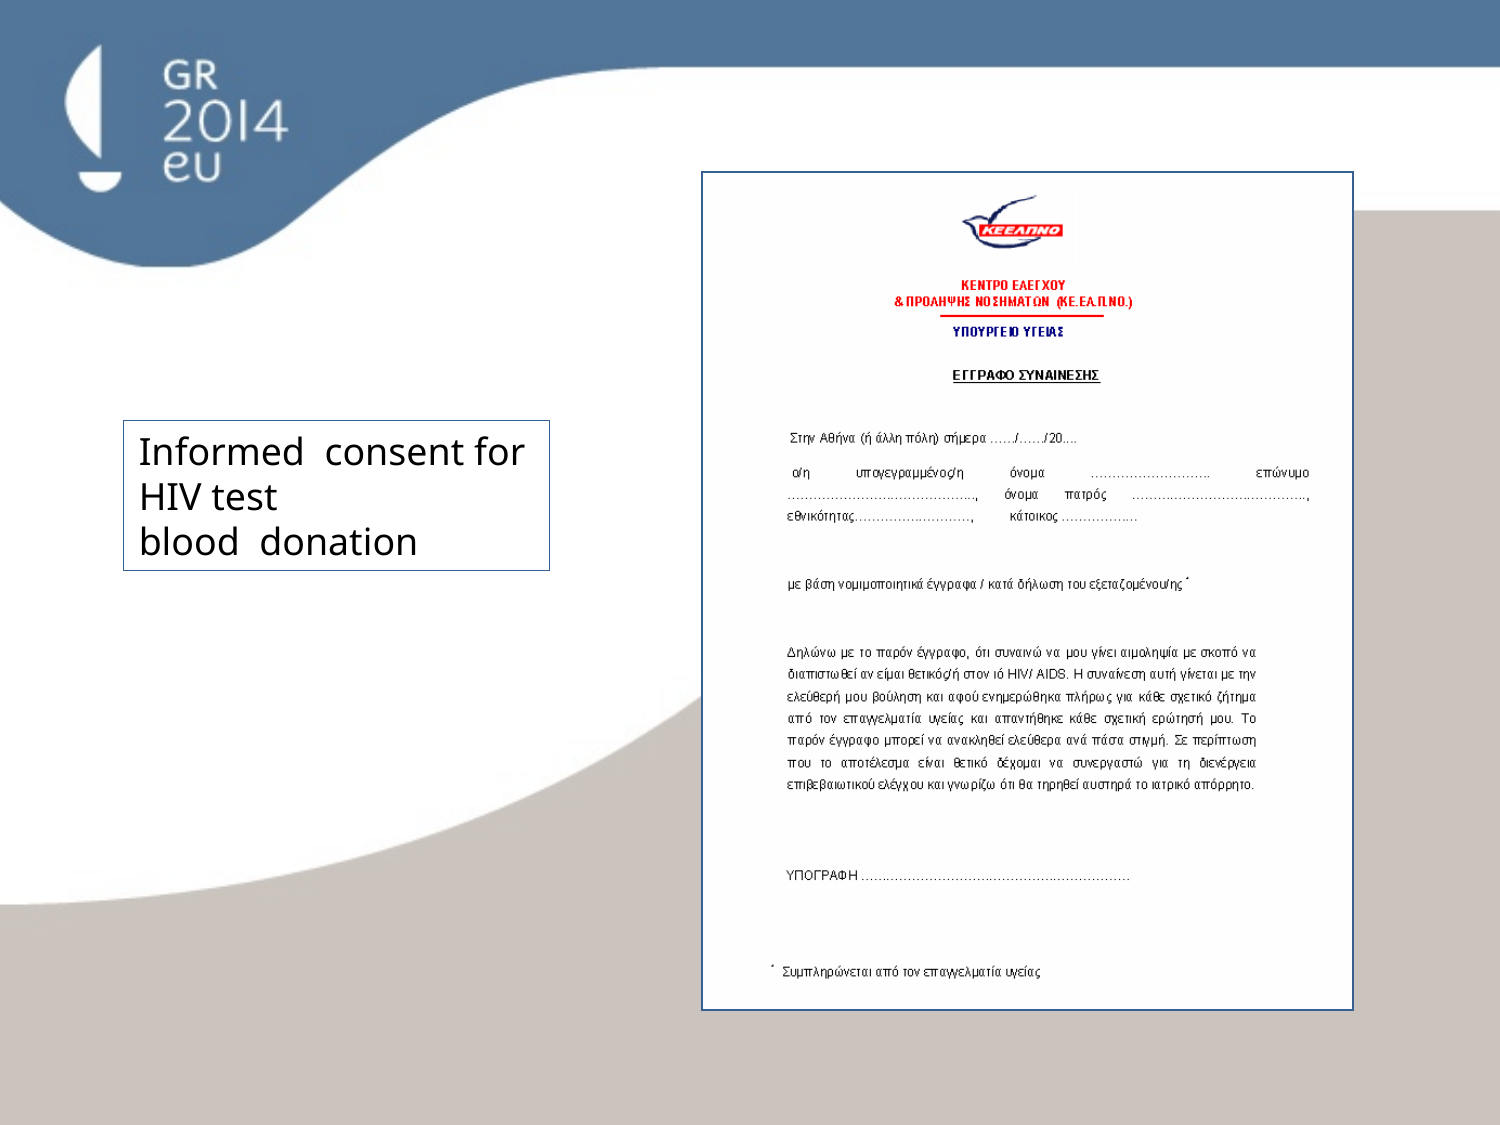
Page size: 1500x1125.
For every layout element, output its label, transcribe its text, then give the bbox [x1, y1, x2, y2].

text_box Informed consent for HIV test blood donation [123, 420, 550, 571]
picture [702, 172, 1353, 1010]
